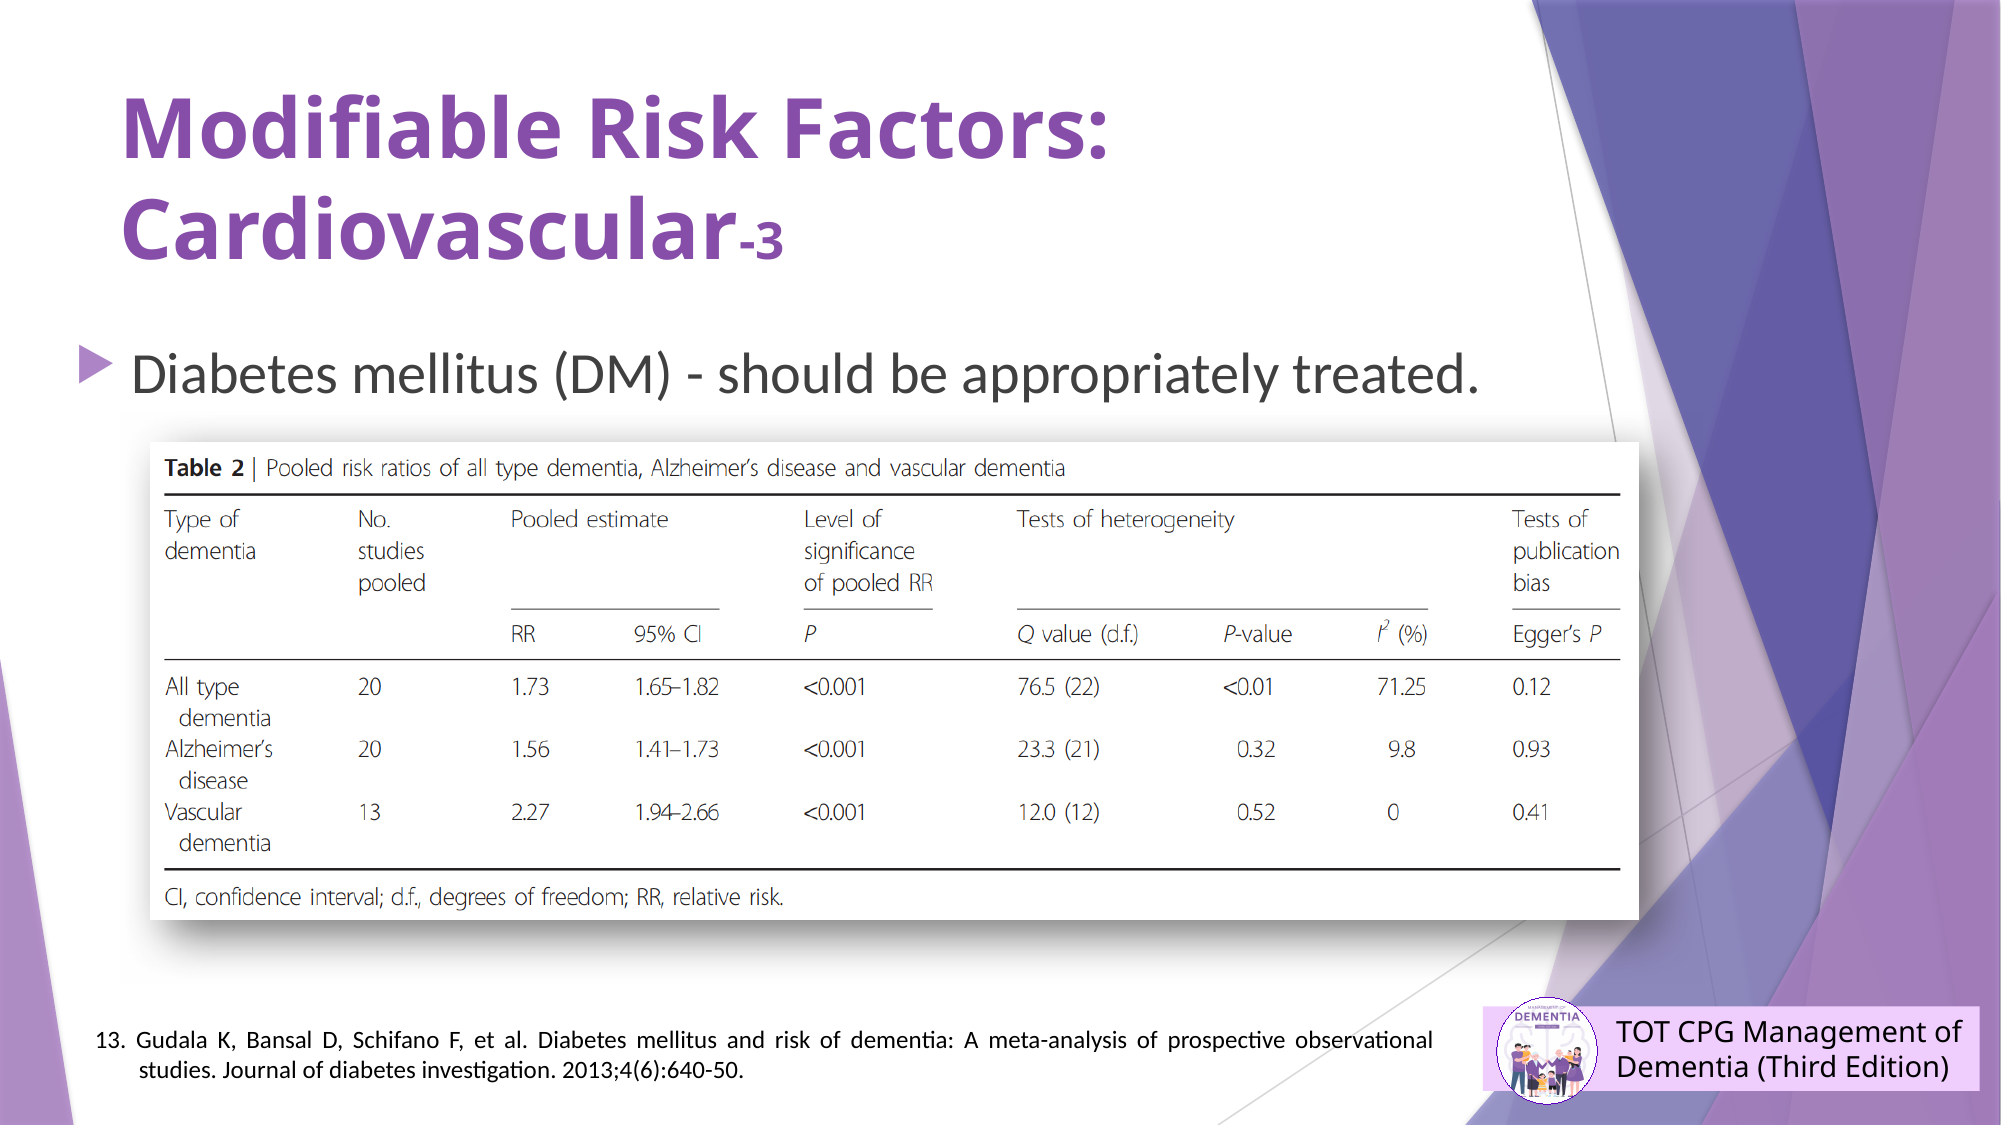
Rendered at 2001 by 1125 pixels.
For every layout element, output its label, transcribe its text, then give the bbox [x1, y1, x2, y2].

list Diabetes mellitus (DM) - should be appropriately treated. [59, 327, 1515, 953]
picture [149, 442, 1639, 921]
title Modifiable Risk Factors: Cardiovascular-3 [104, 67, 1515, 285]
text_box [1482, 996, 1981, 1105]
text_box 13. Gudala K, Bansal D, Schifano F, et al. Diabetes mellitus and risk of dementia: A meta-analysis of prospective observational studies. Journal of diabetes investigation. 2013;4(6):640-50. [80, 1016, 1452, 1092]
